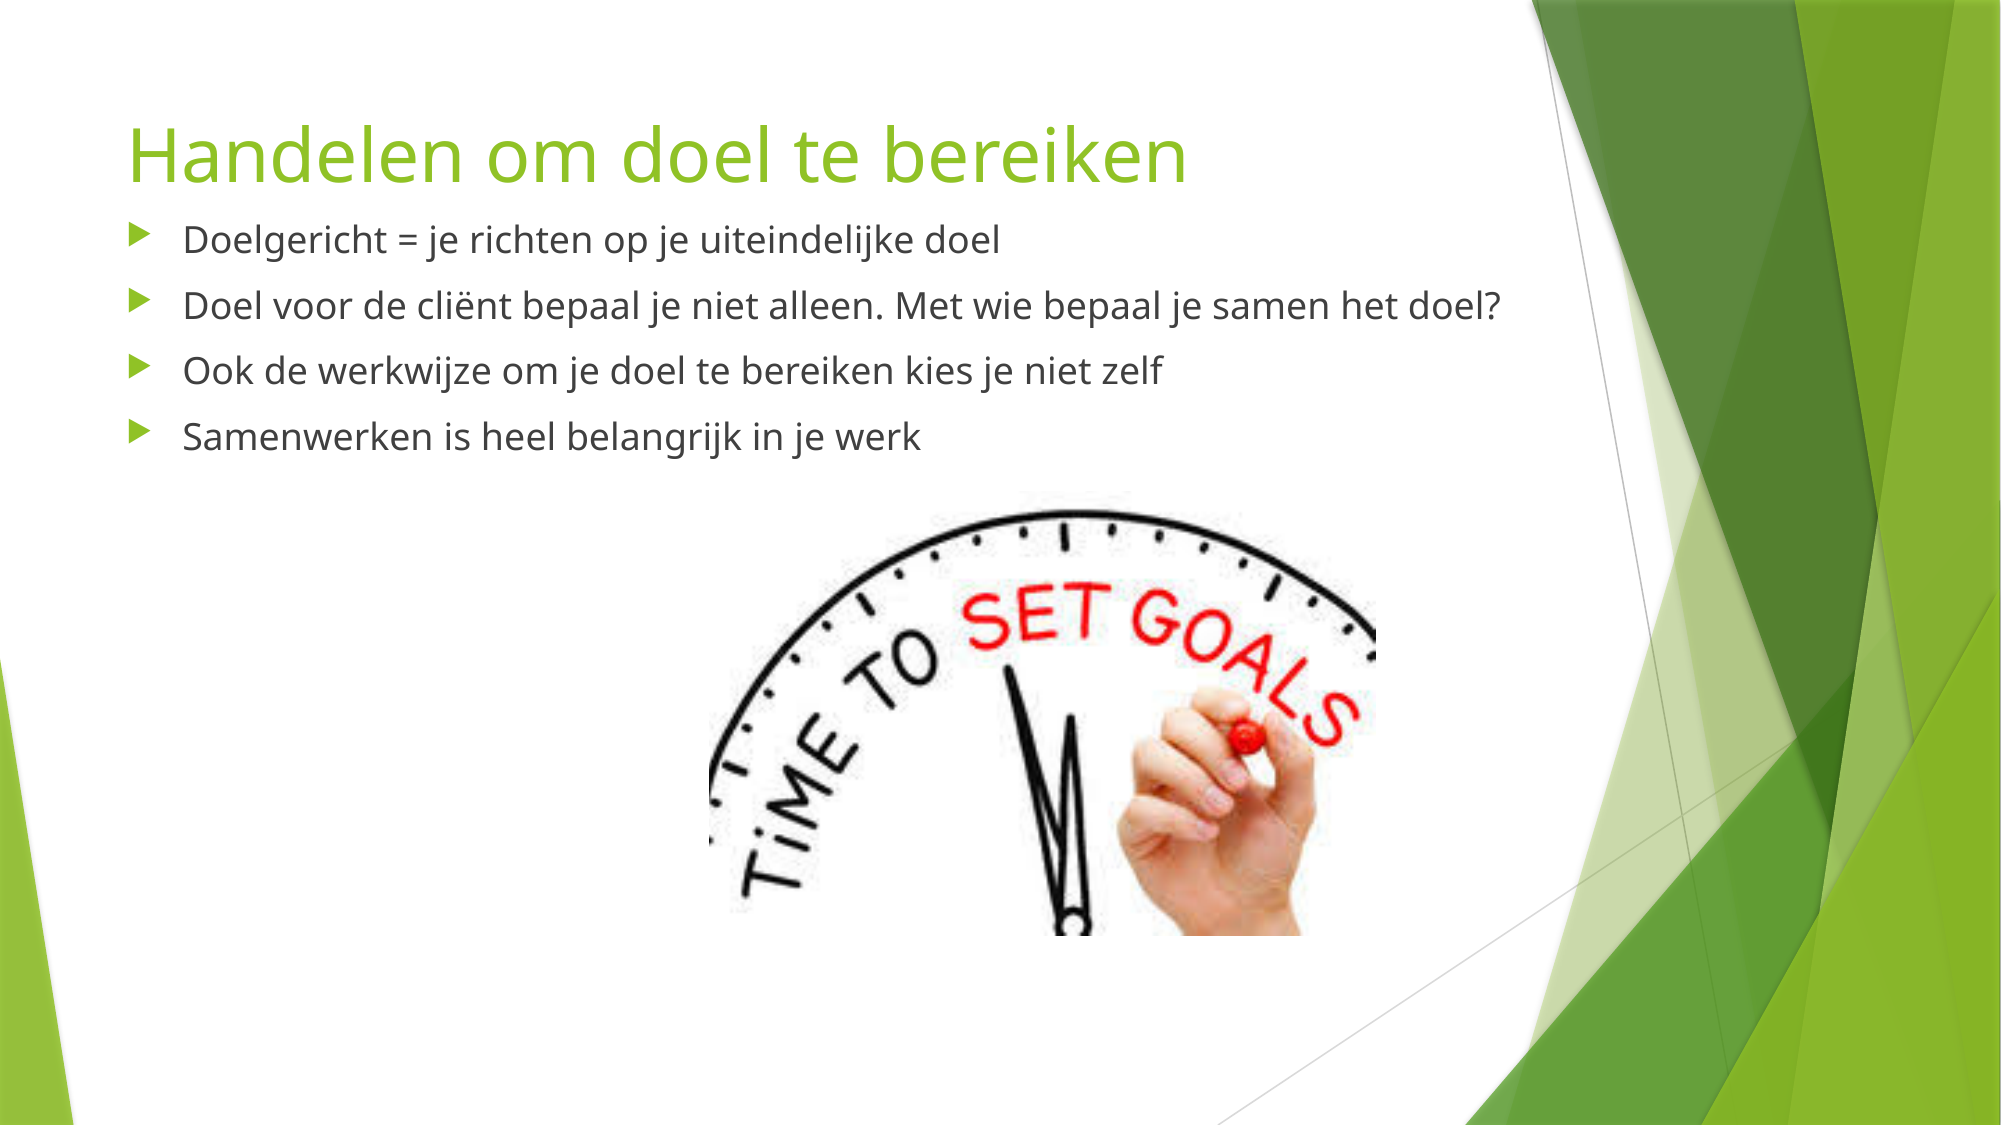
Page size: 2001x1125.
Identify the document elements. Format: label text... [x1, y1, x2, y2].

picture [708, 491, 1376, 937]
list Doelgericht = je richten op je uiteindelijke doel Doel voor de cliënt bepaal je niet alleen. Met wie bepaal je samen het doel? Ook de werkwijze om je doel te bereiken kies je niet zelf Samenwerken is heel belangrijk in je werk [111, 208, 1522, 845]
title Handelen om doel te bereiken [111, 99, 1522, 208]
